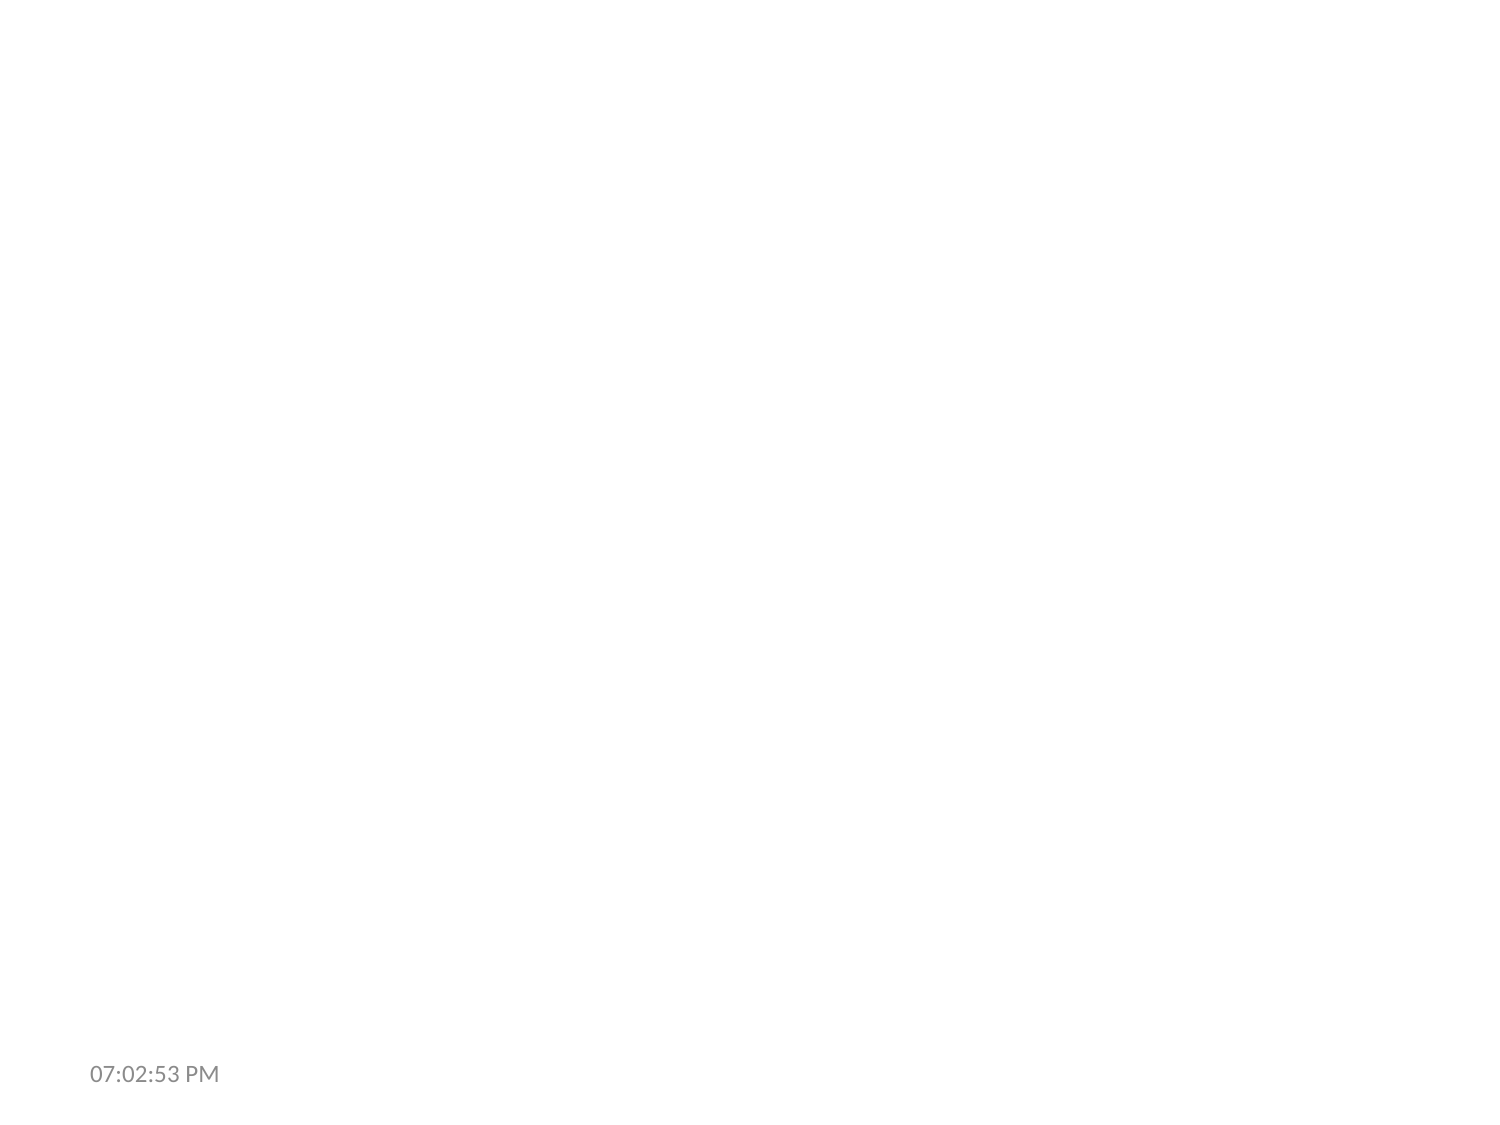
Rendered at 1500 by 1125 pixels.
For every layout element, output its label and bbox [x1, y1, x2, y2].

slide_number [75, 1042, 425, 1103]
